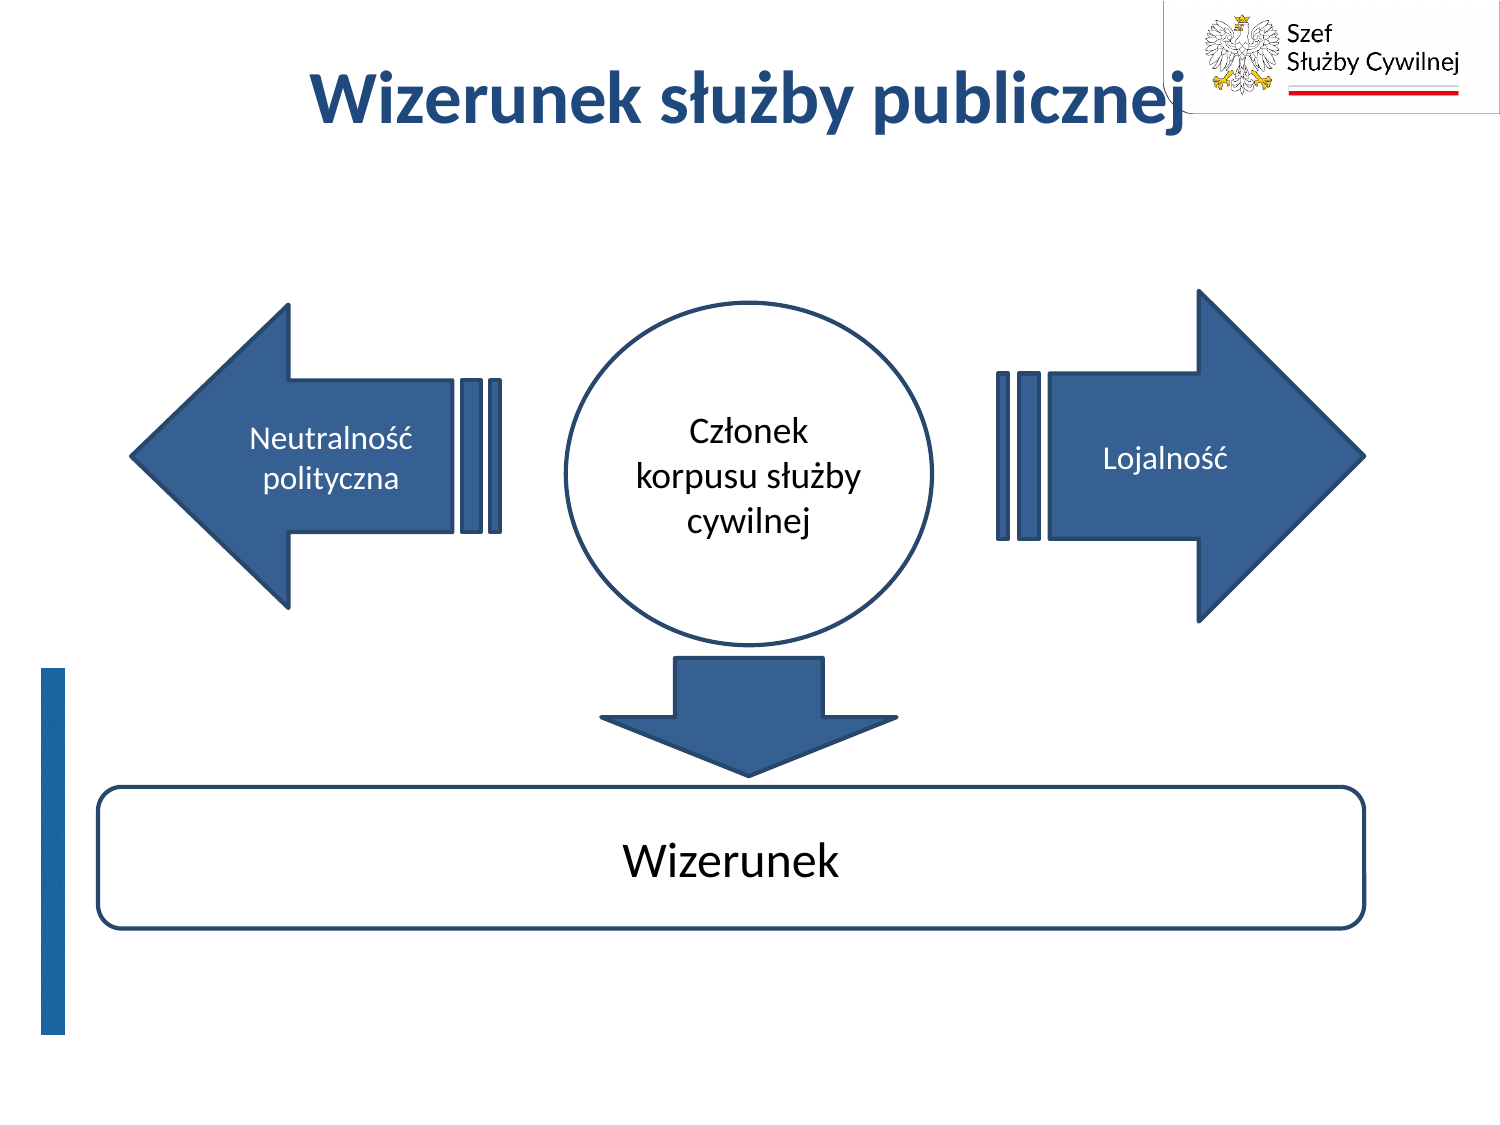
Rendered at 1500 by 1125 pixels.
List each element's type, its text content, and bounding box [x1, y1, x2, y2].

text_box [599, 655, 899, 779]
text_box Wizerunek [95, 784, 1367, 931]
text_box Członek korpusu służby cywilnej [563, 300, 935, 648]
text_box Neutralność polityczna [129, 302, 455, 610]
text_box Lojalność [996, 371, 1010, 541]
text_box Neutralność polityczna [488, 378, 502, 534]
text_box Neutralność polityczna [460, 378, 483, 534]
text_box Lojalność [1017, 371, 1041, 541]
title Wizerunek służby publicznej [98, 60, 1400, 185]
picture [1163, 0, 1500, 114]
text_box Lojalność [1047, 288, 1367, 624]
picture [41, 668, 65, 1035]
